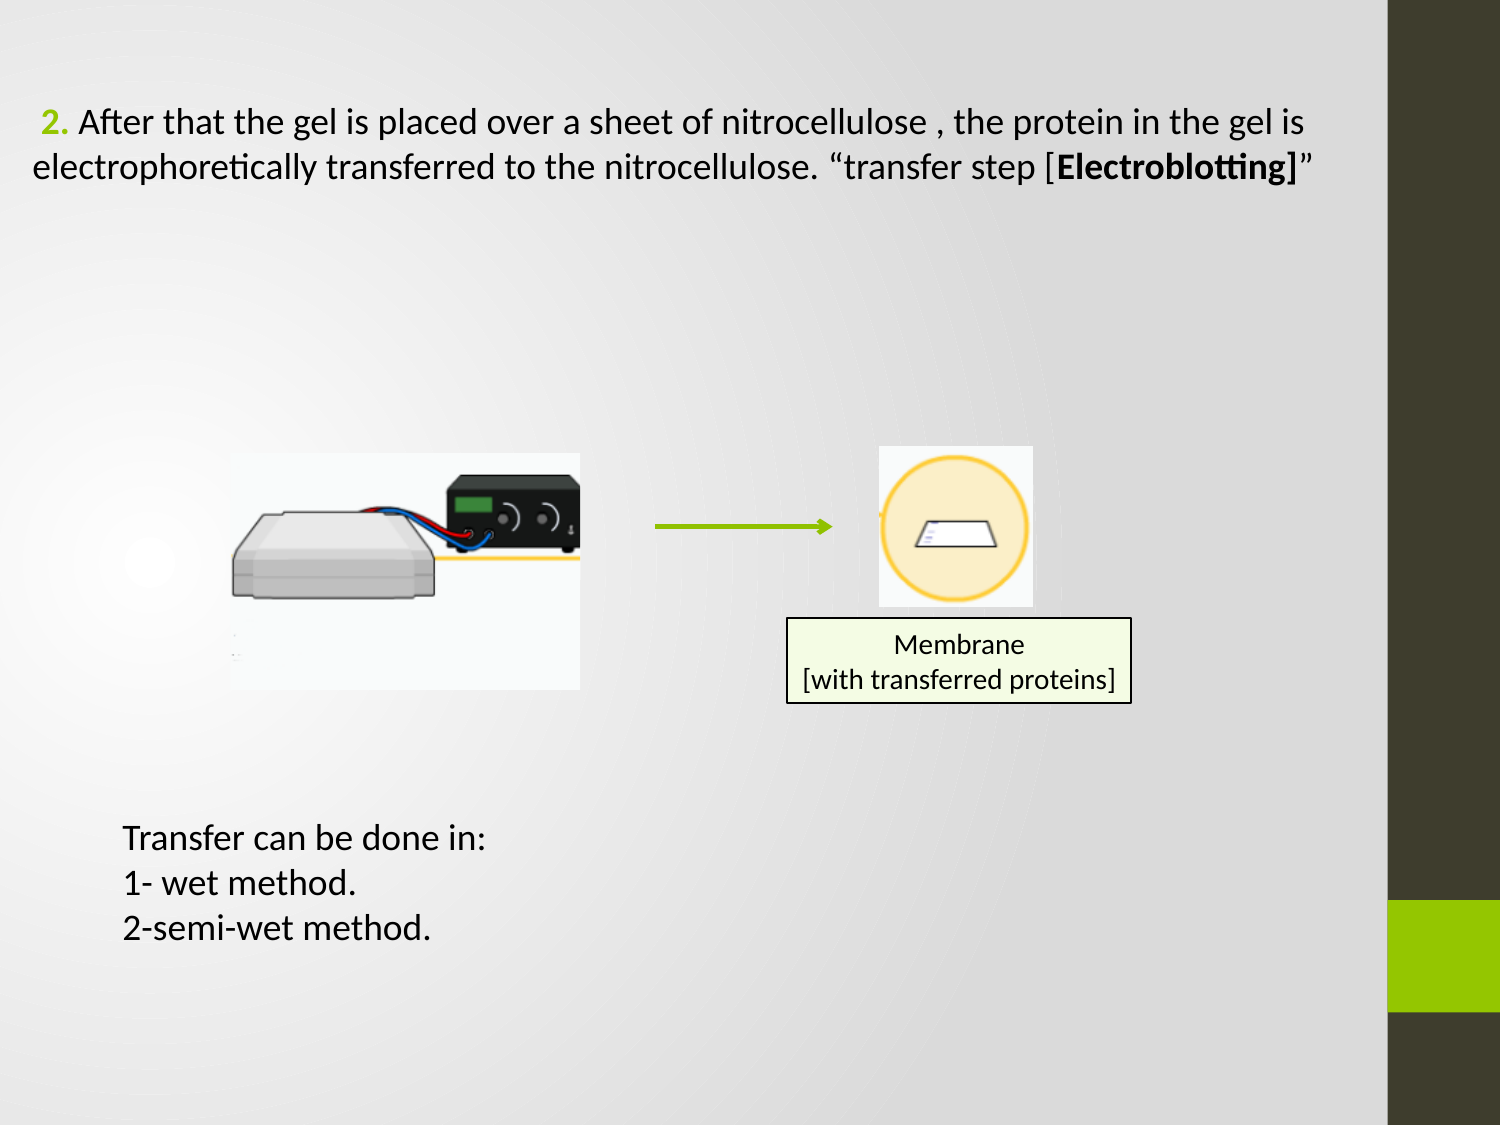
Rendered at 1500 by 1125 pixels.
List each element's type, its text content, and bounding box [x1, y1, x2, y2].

picture [879, 445, 1034, 608]
text_box Membrane [with transferred proteins] [787, 618, 1132, 703]
picture [229, 452, 581, 690]
text_box Transfer can be done in: 1- wet method. 2-semi-wet method. [107, 805, 502, 1046]
text_box 2. After that the gel is placed over a sheet of nitrocellulose , the protein in the gel is electrophoretically transferred to the nitrocellulose. “transfer step [Electroblotting]” [17, 44, 1377, 195]
